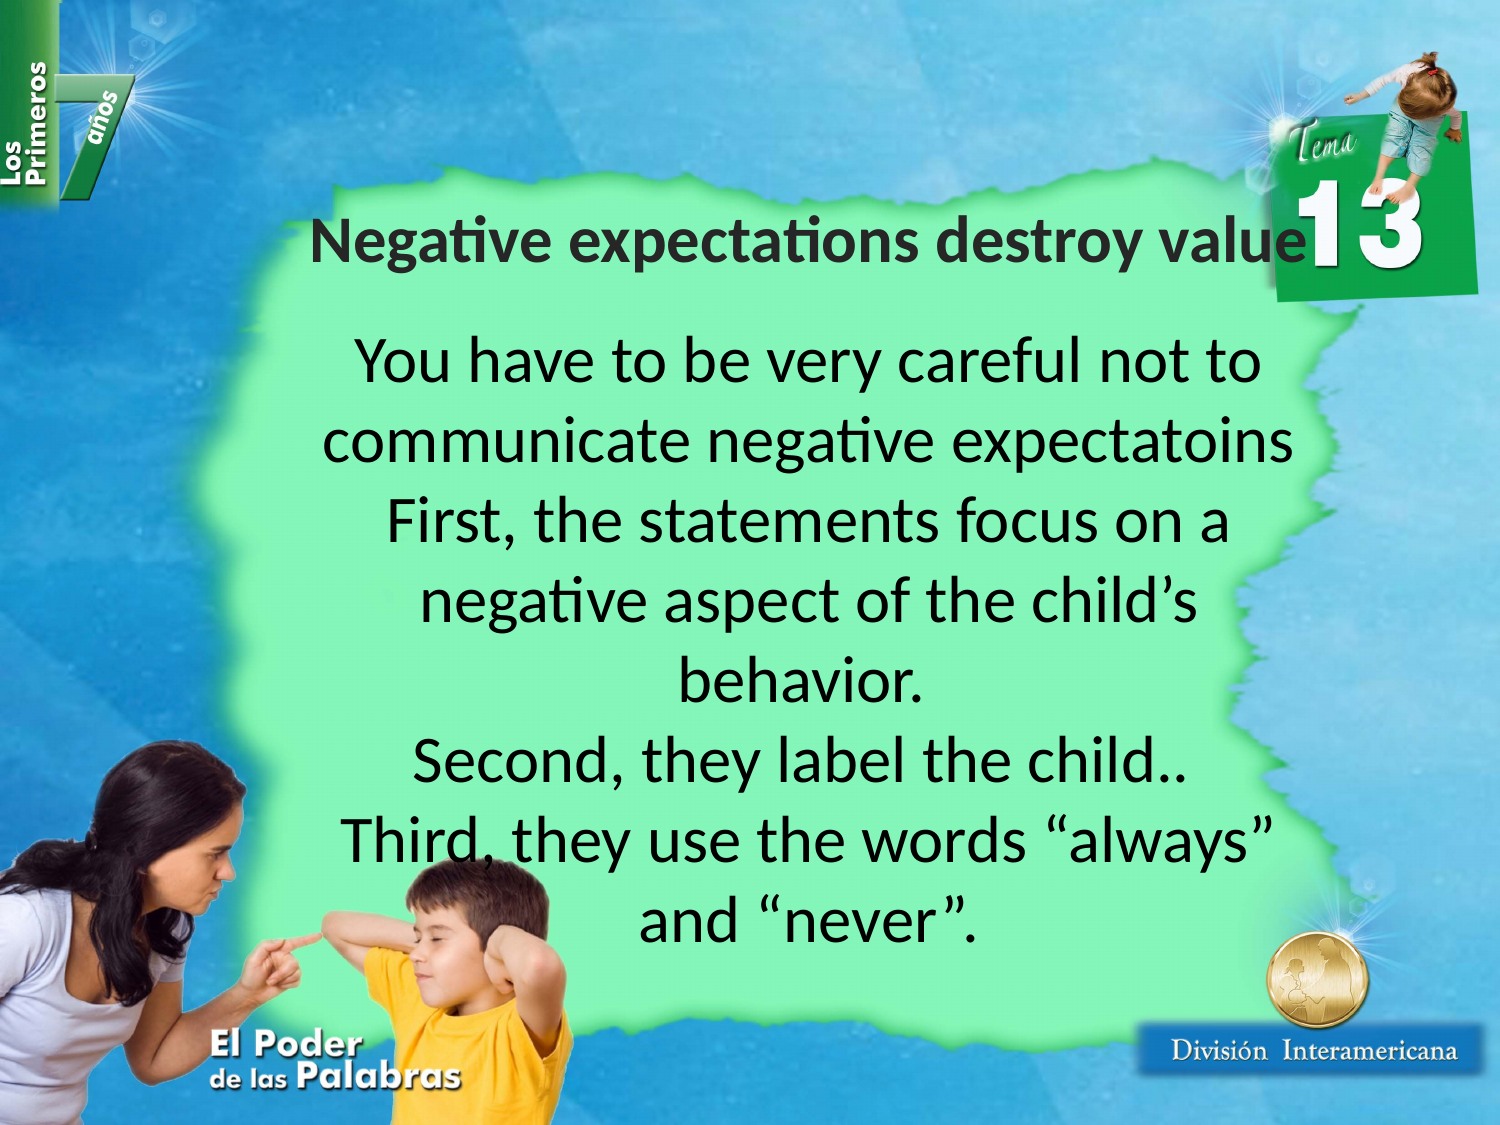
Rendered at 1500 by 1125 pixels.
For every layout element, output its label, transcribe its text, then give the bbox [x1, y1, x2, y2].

picture [0, 0, 1500, 1125]
text_box Negative expectations destroy value You have to be very careful not to communicate negative expectatoins First, the statements focus on a negative aspect of the child’s behavior. Second, they label the child.. Third, they use the words “always” and “never”. [289, 188, 1329, 963]
